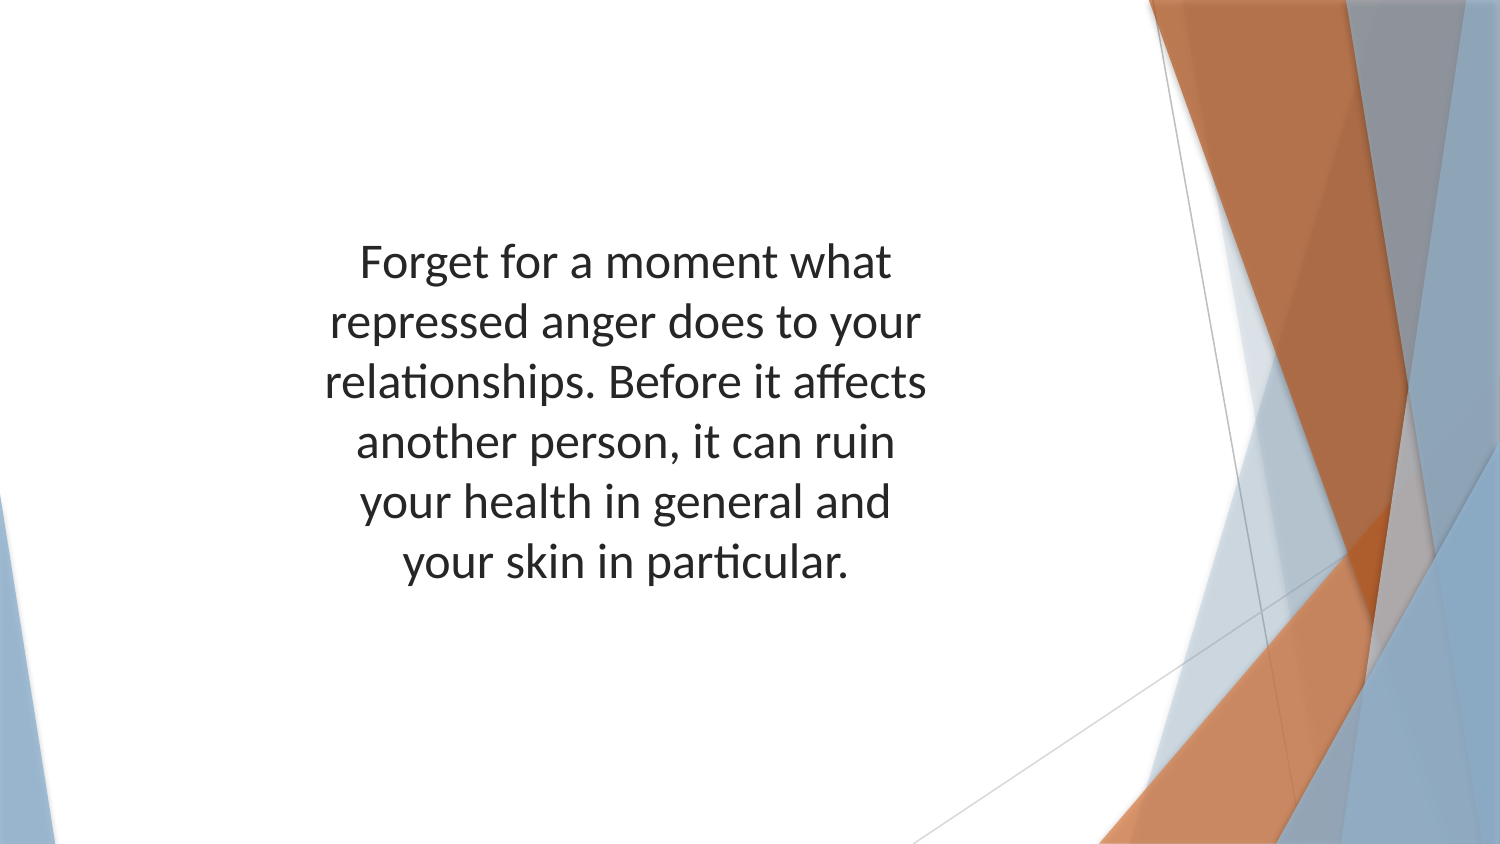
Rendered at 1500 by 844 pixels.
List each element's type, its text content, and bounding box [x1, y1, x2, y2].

list Forget for a moment what repressed anger does to your relationships. Before it affects another person, it can ruin your health in general and your skin in particular. [301, 221, 951, 599]
